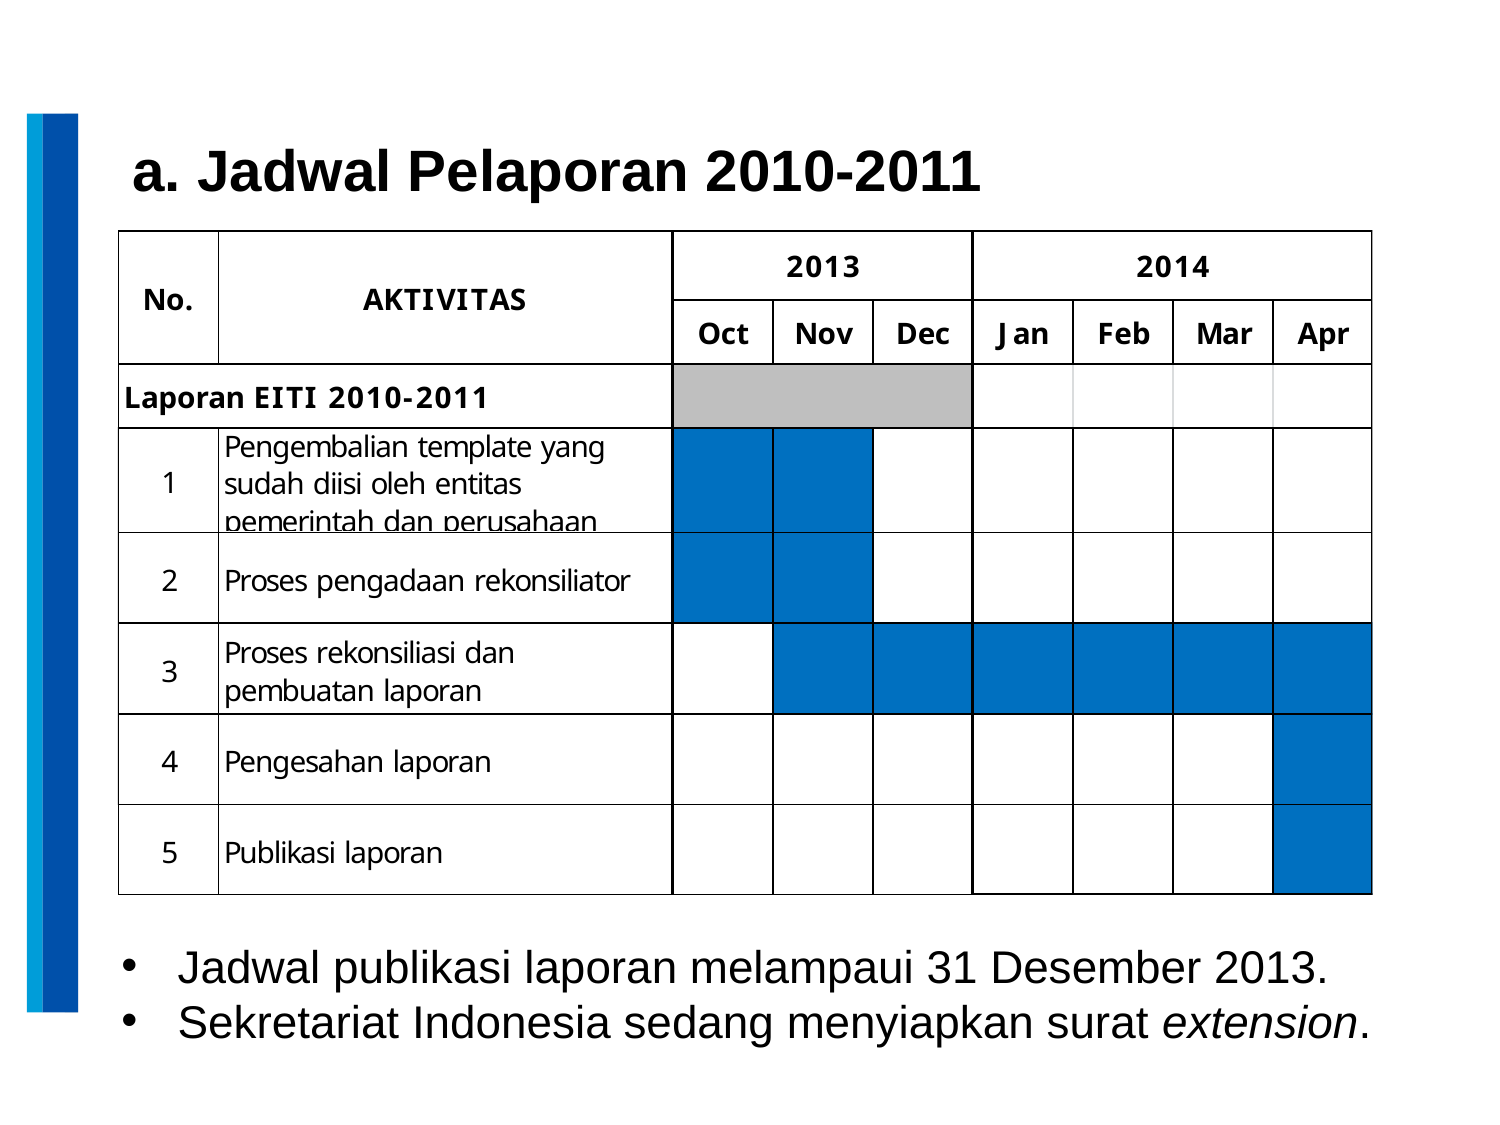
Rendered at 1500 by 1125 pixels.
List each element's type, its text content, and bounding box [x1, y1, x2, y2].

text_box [117, 229, 1375, 897]
text_box [43, 113, 79, 1013]
text_box Jadwal publikasi laporan melampaui 31 Desember 2013. Sekretariat Indonesia sedang menyiapkan surat extension. [78, 270, 1445, 1110]
text_box [26, 113, 43, 1013]
text_box a. Jadwal Pelaporan 2010-2011 [117, 67, 1456, 269]
